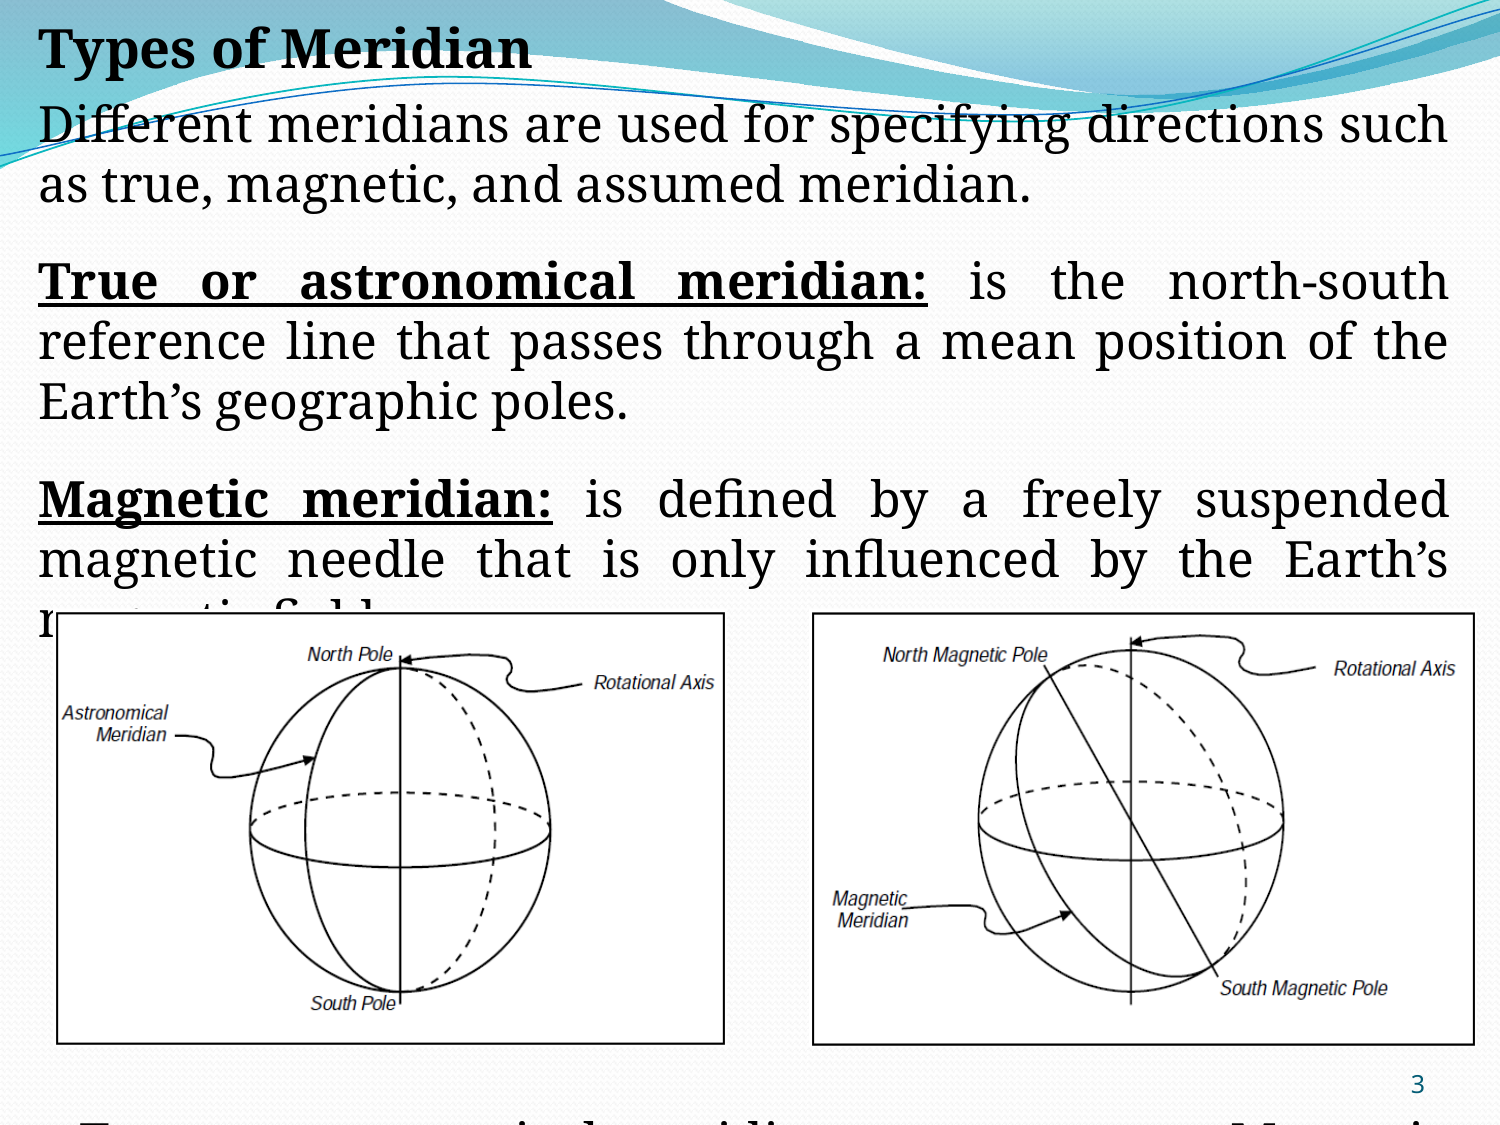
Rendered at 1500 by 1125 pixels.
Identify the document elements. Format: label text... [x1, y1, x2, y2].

text_box Types of Meridian Different meridians are used for specifying directions such as true, magnetic, and assumed meridian. True or astronomical meridian: is the north-south reference line that passes through a mean position of the Earth’s geographic poles. Magnetic meridian: is defined by a freely suspended magnetic needle that is only influenced by the Earth’s magnetic field. True or astronomical meridian Magnetic meridian [23, 7, 1465, 1125]
picture [808, 609, 1477, 1048]
picture [52, 609, 727, 1048]
